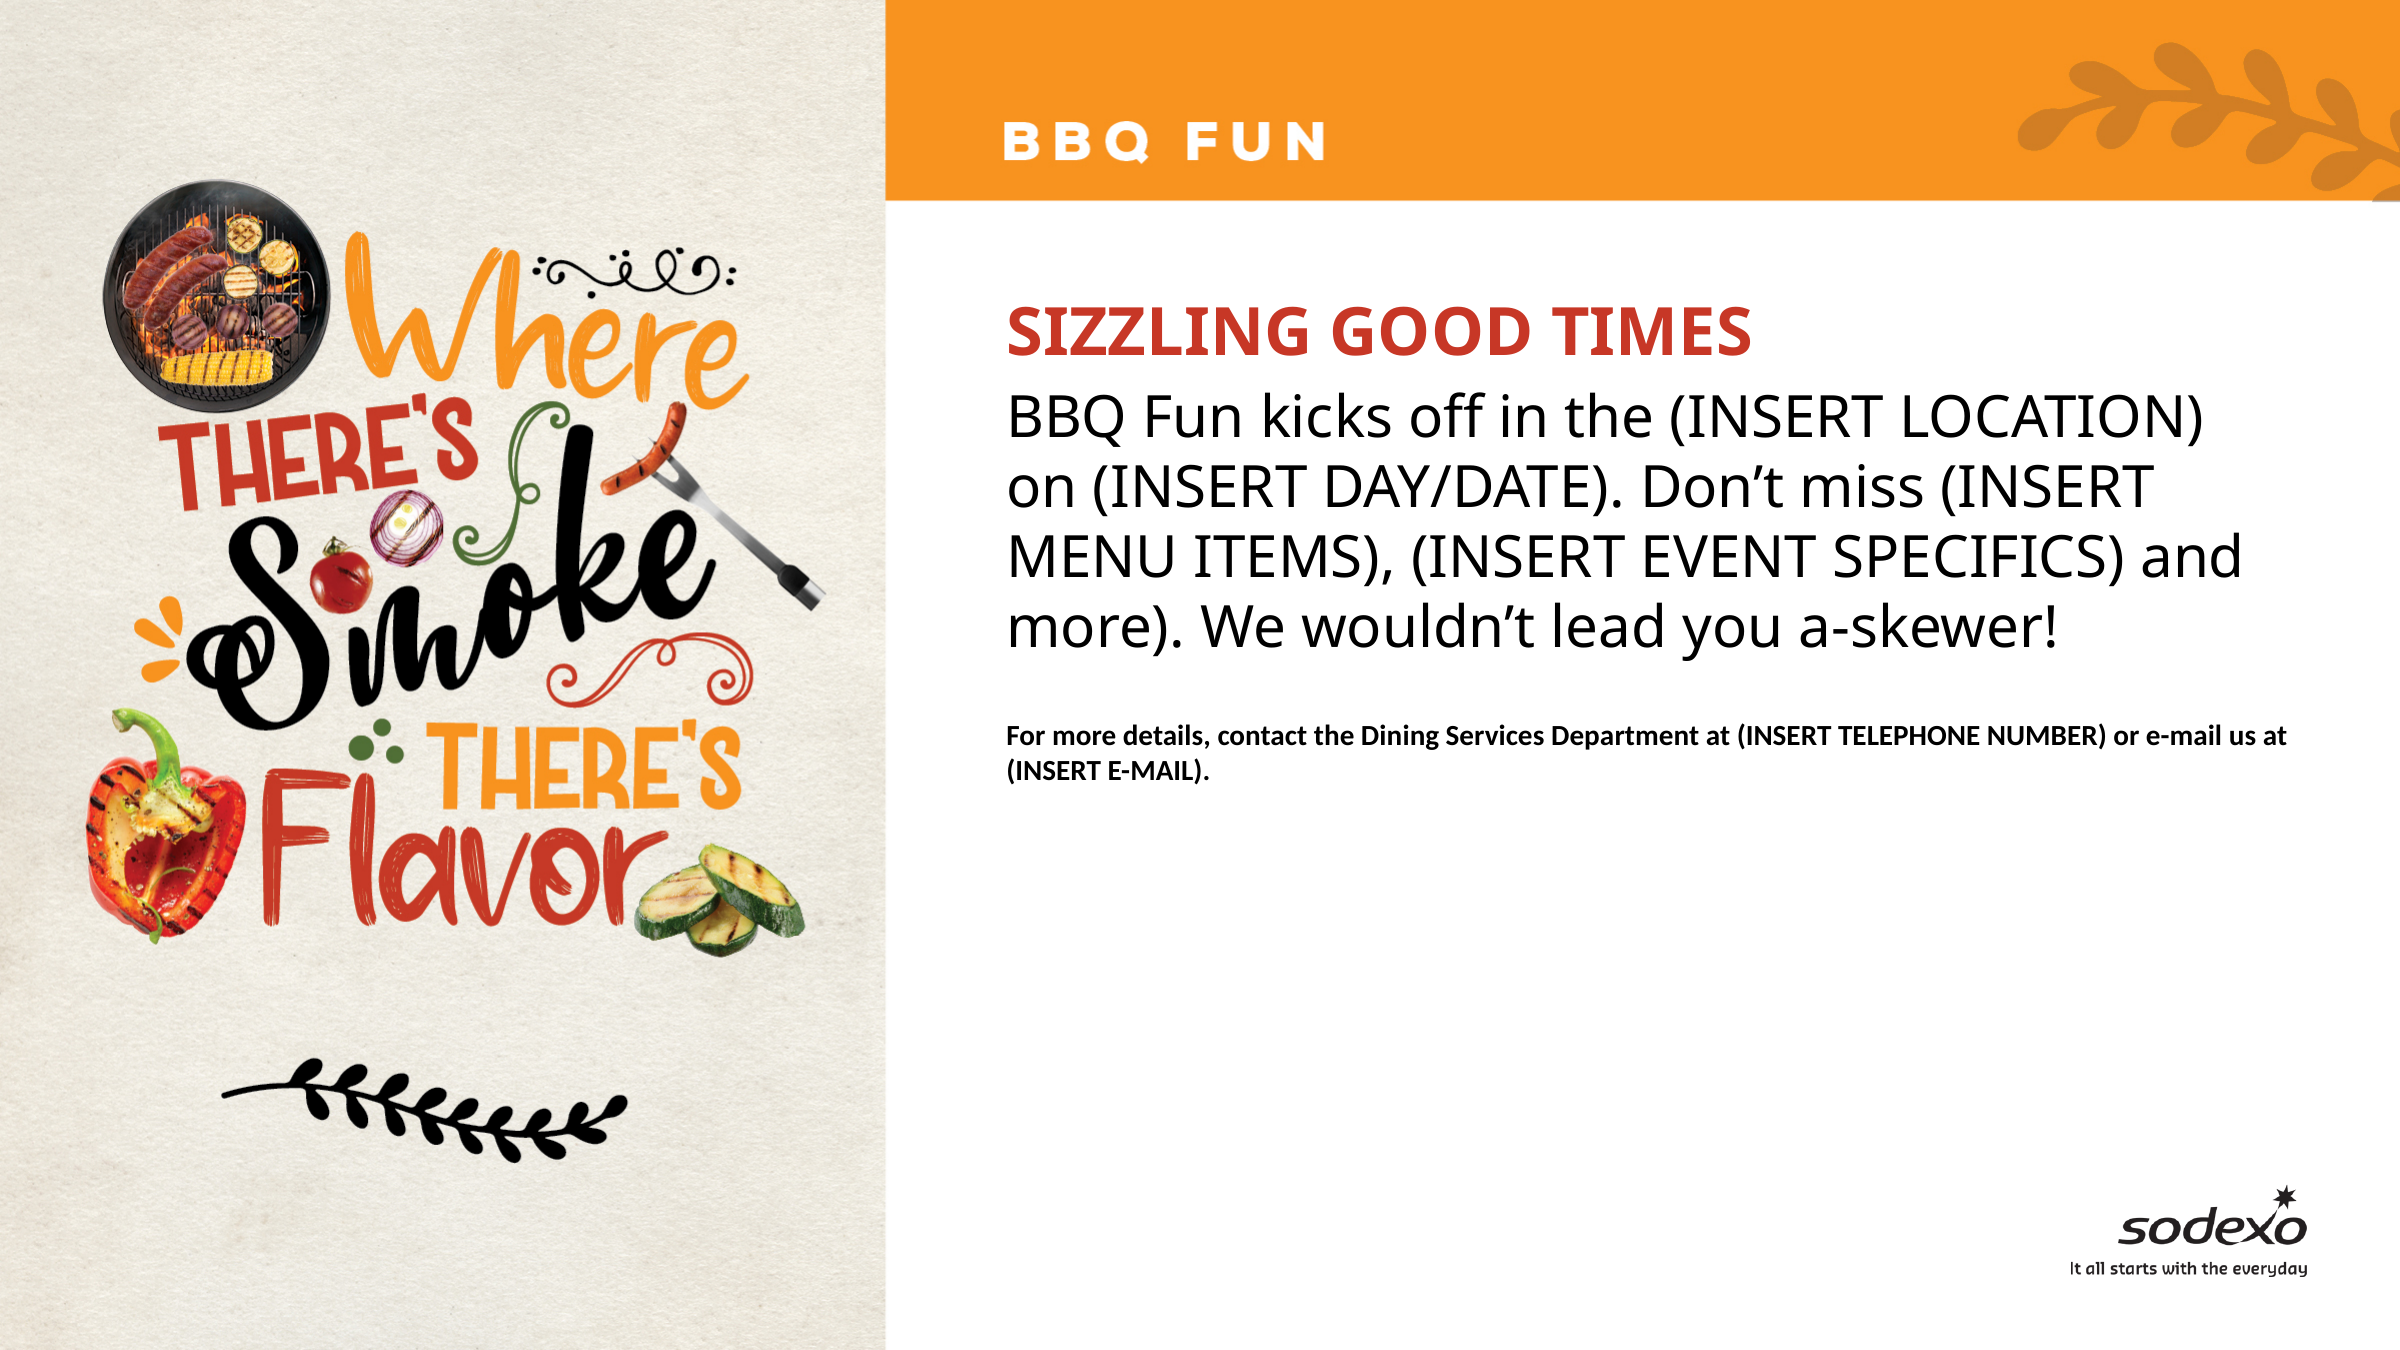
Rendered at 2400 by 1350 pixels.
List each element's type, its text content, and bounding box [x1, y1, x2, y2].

picture [0, 0, 2400, 1350]
text_box SIZZLING GOOD TIMES BBQ Fun kicks off in the (INSERT LOCATION) on (INSERT DAY/DATE). Don’t miss (INSERT MENU ITEMS), (INSERT EVENT SPECIFICS) and more). We wouldn’t lead you a-skewer! For more details, contact the Dining Services Department at (INSERT TELEPHONE NUMBER) or e-mail us at (INSERT E-MAIL). [991, 274, 2306, 1125]
